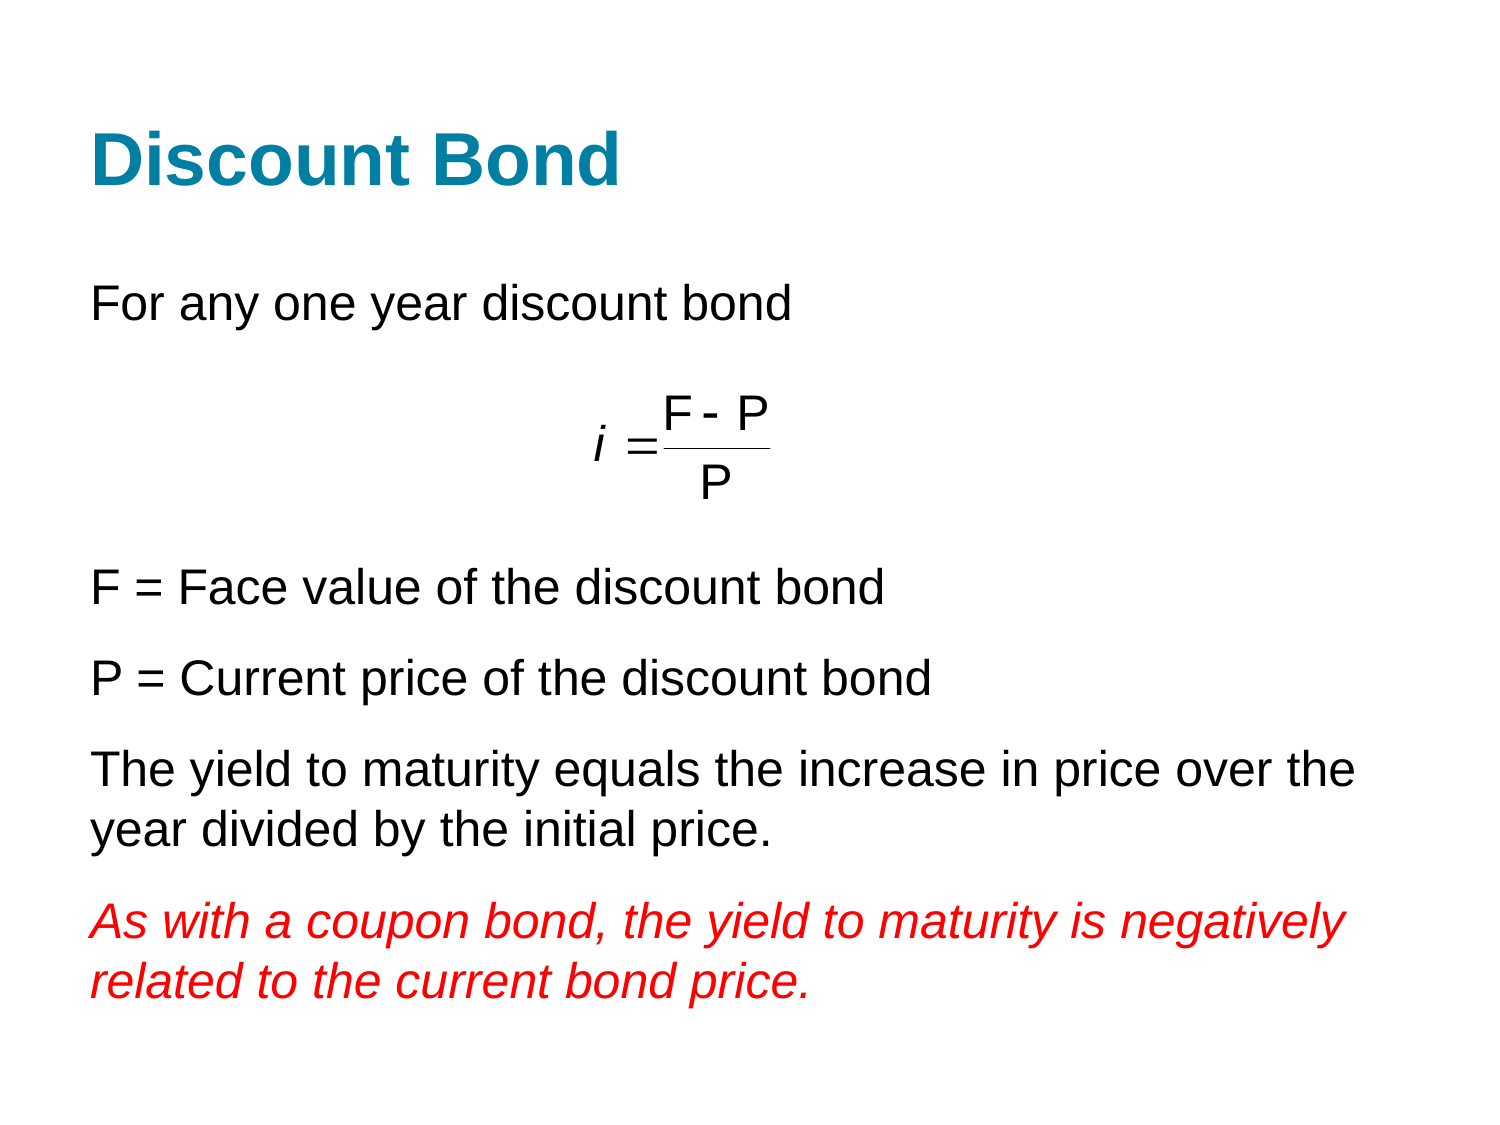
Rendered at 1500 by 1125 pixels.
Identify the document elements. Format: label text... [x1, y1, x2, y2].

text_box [590, 385, 798, 506]
title Discount Bond [75, 35, 1425, 216]
list For any one year discount bond [75, 255, 1425, 341]
list F = Face value of the discount bond P = Current price of the discount bond The yield to maturity equals the increase in price over the year divided by the initial price. As with a coupon bond, the yield to maturity is negatively related to the current bond price. [75, 539, 1425, 1030]
